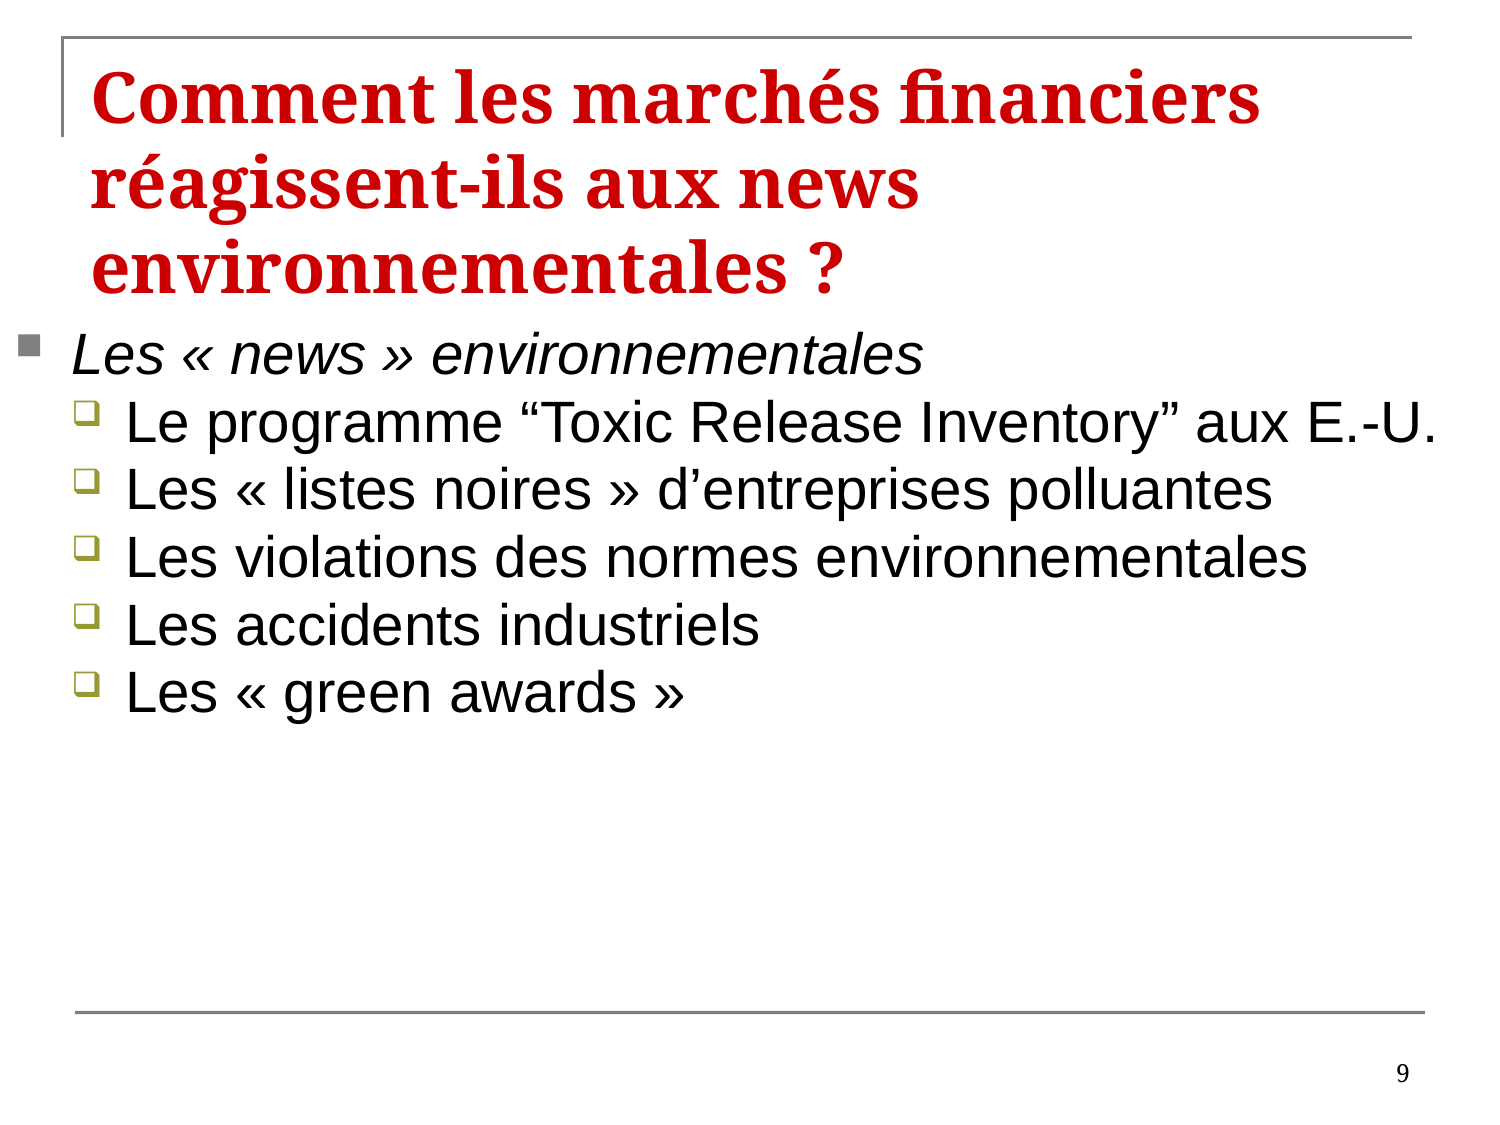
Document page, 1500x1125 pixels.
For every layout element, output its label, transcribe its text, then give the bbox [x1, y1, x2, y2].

title Comment les marchés financiers réagissent-ils aux news environnementales ? [75, 45, 1459, 173]
slide_number 9 [1074, 1024, 1425, 1100]
list Les « news » environnementales Le programme “Toxic Release Inventory” aux E.-U. Les « listes noires » d’entreprises polluantes Les violations des normes environnementales Les accidents industriels Les « green awards » [0, 270, 1500, 1020]
